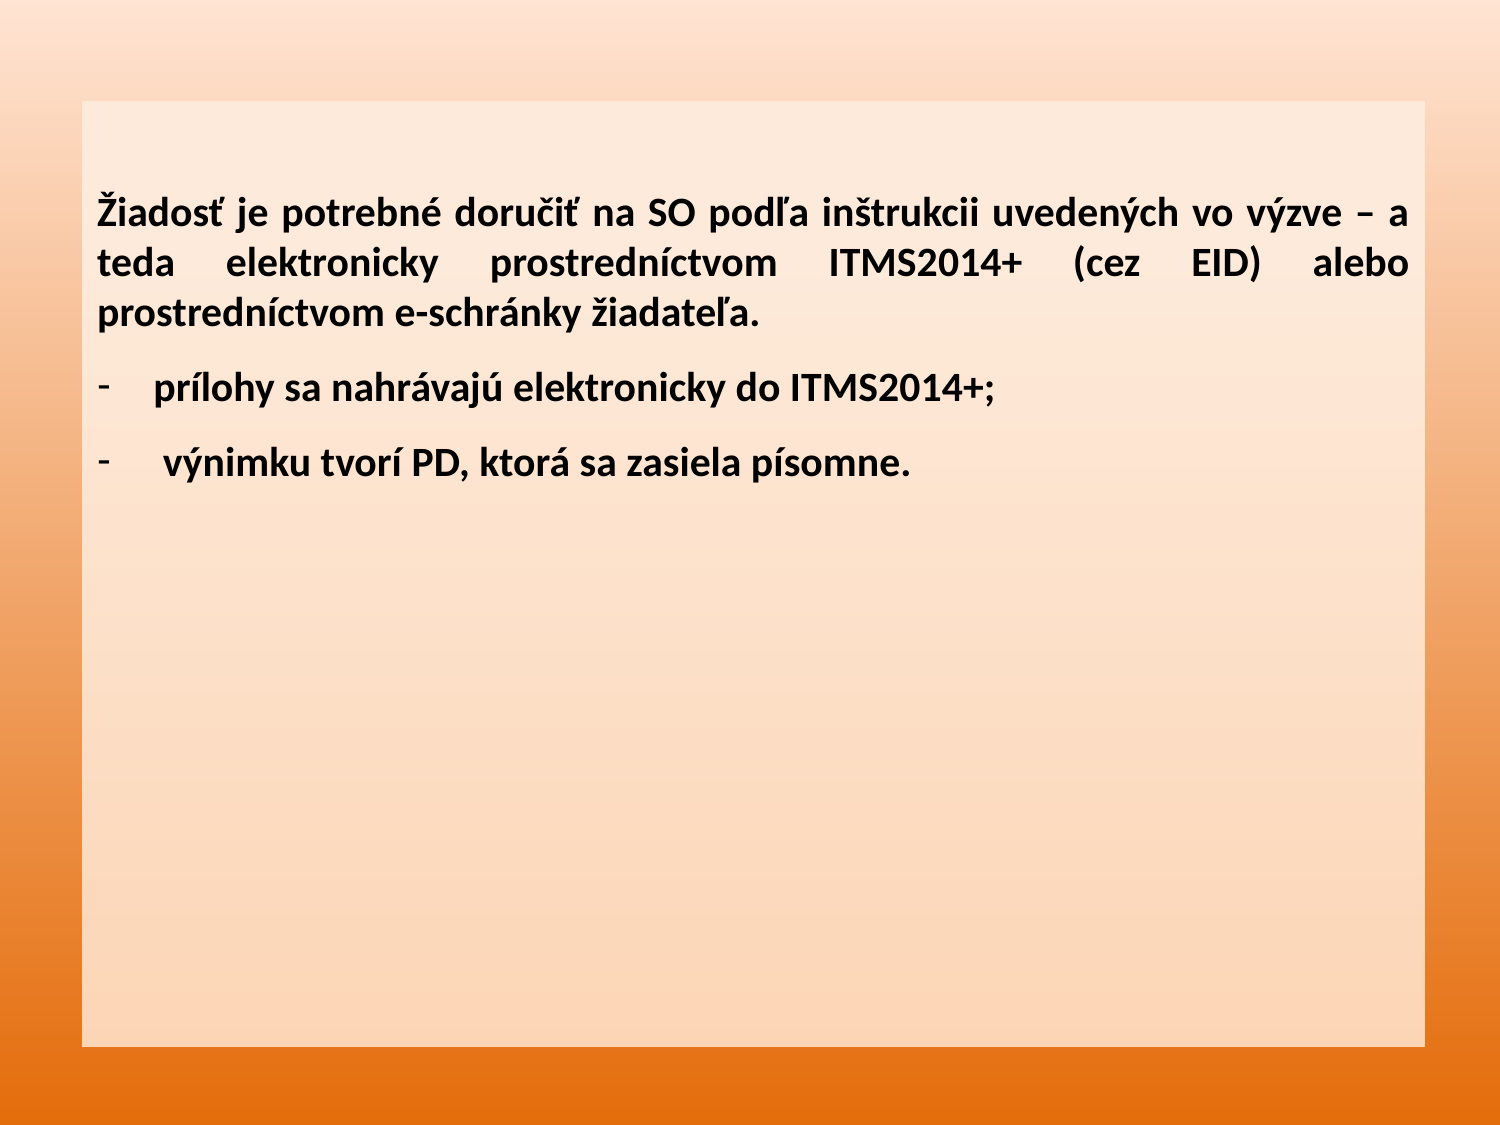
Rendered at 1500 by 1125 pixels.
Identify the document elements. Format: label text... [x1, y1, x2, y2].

list Žiadosť je potrebné doručiť na SO podľa inštrukcii uvedených vo výzve – a teda elektronicky prostredníctvom ITMS2014+ (cez EID) alebo prostredníctvom e-schránky žiadateľa. prílohy sa nahrávajú elektronicky do ITMS2014+; výnimku tvorí PD, ktorá sa zasiela písomne. [81, 101, 1426, 1048]
